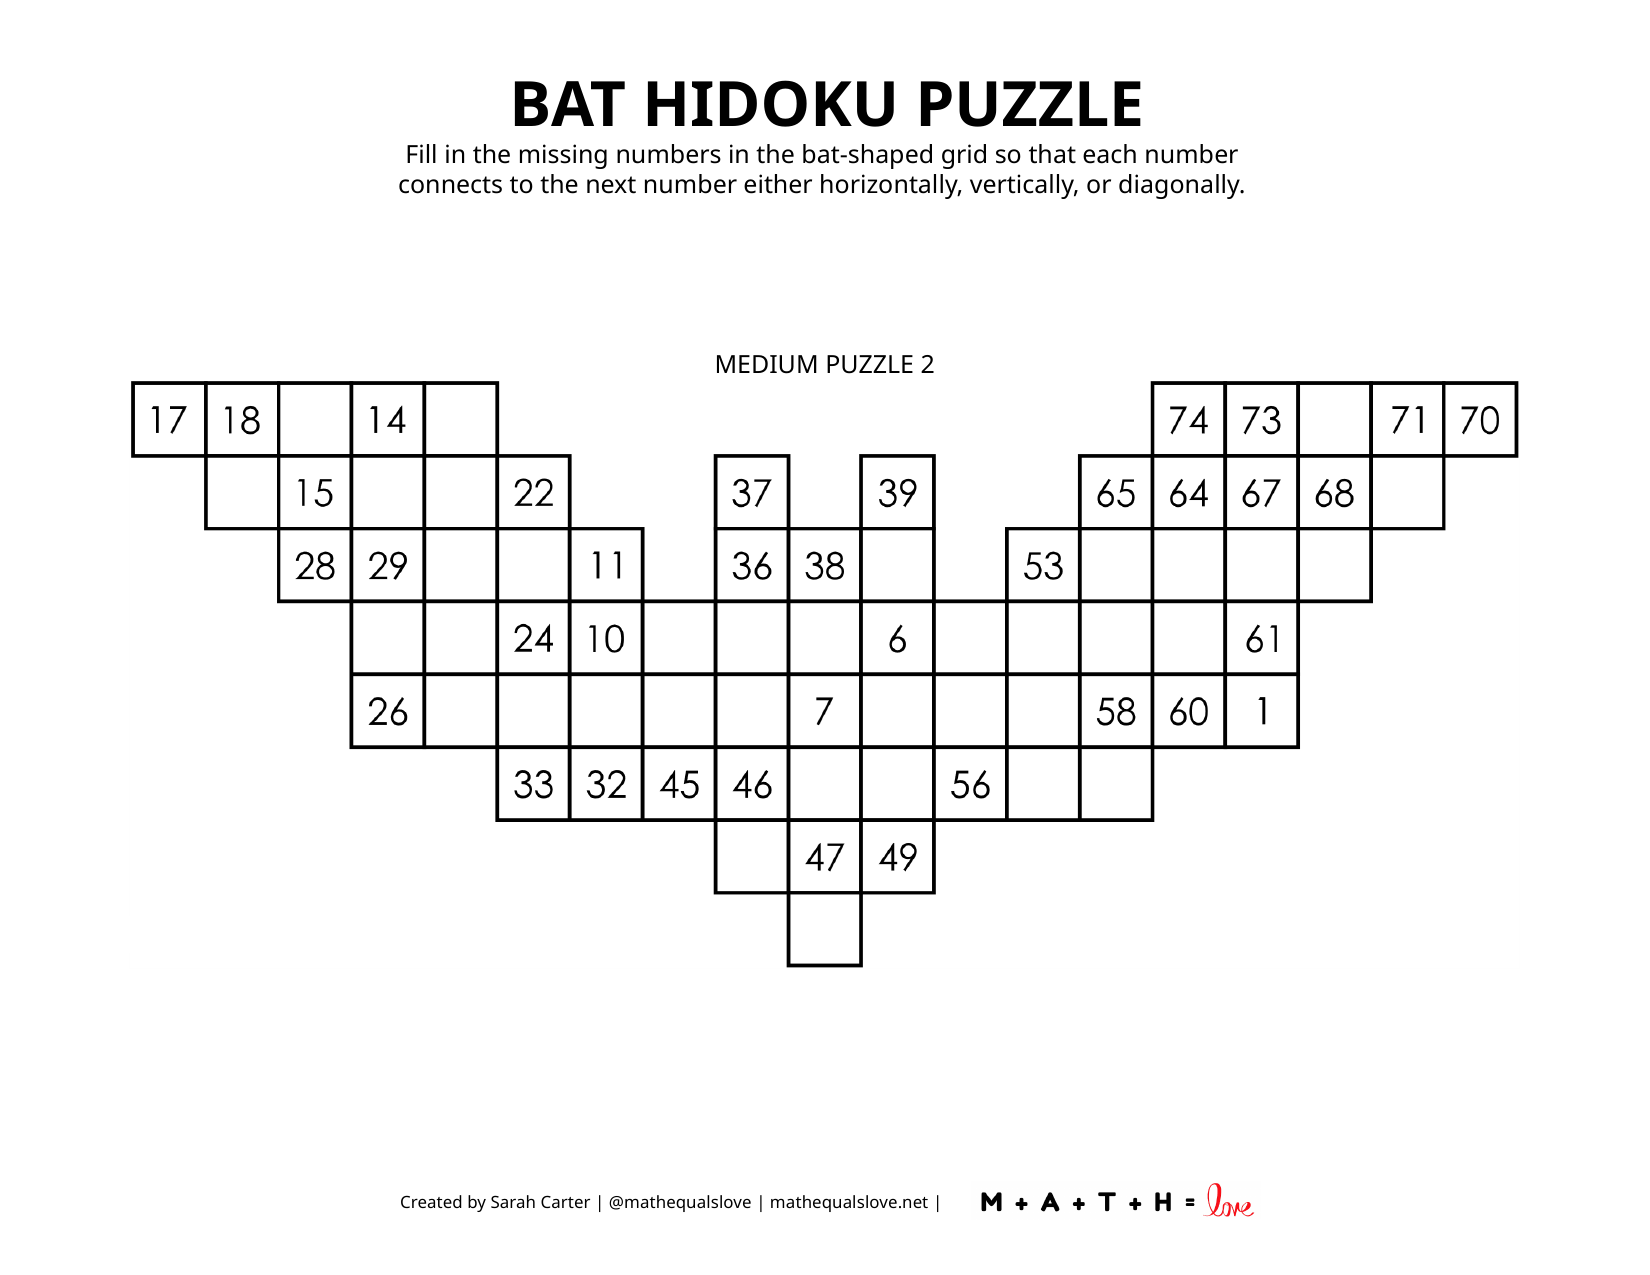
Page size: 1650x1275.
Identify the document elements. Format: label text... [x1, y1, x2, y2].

text_box Created by Sarah Carter | @mathequalslove | mathequalslove.net | [385, 1184, 970, 1220]
picture [970, 1180, 1262, 1221]
text_box MEDIUM PUZZLE 2 [187, 348, 1463, 378]
text_box Fill in the missing numbers in the bat-shaped grid so that each number connects to the next number either horizontally, vertically, or diagonally. [333, 131, 1319, 206]
picture [128, 378, 1520, 970]
text_box BAT HIDOKU PUZZLE [385, 56, 1269, 131]
